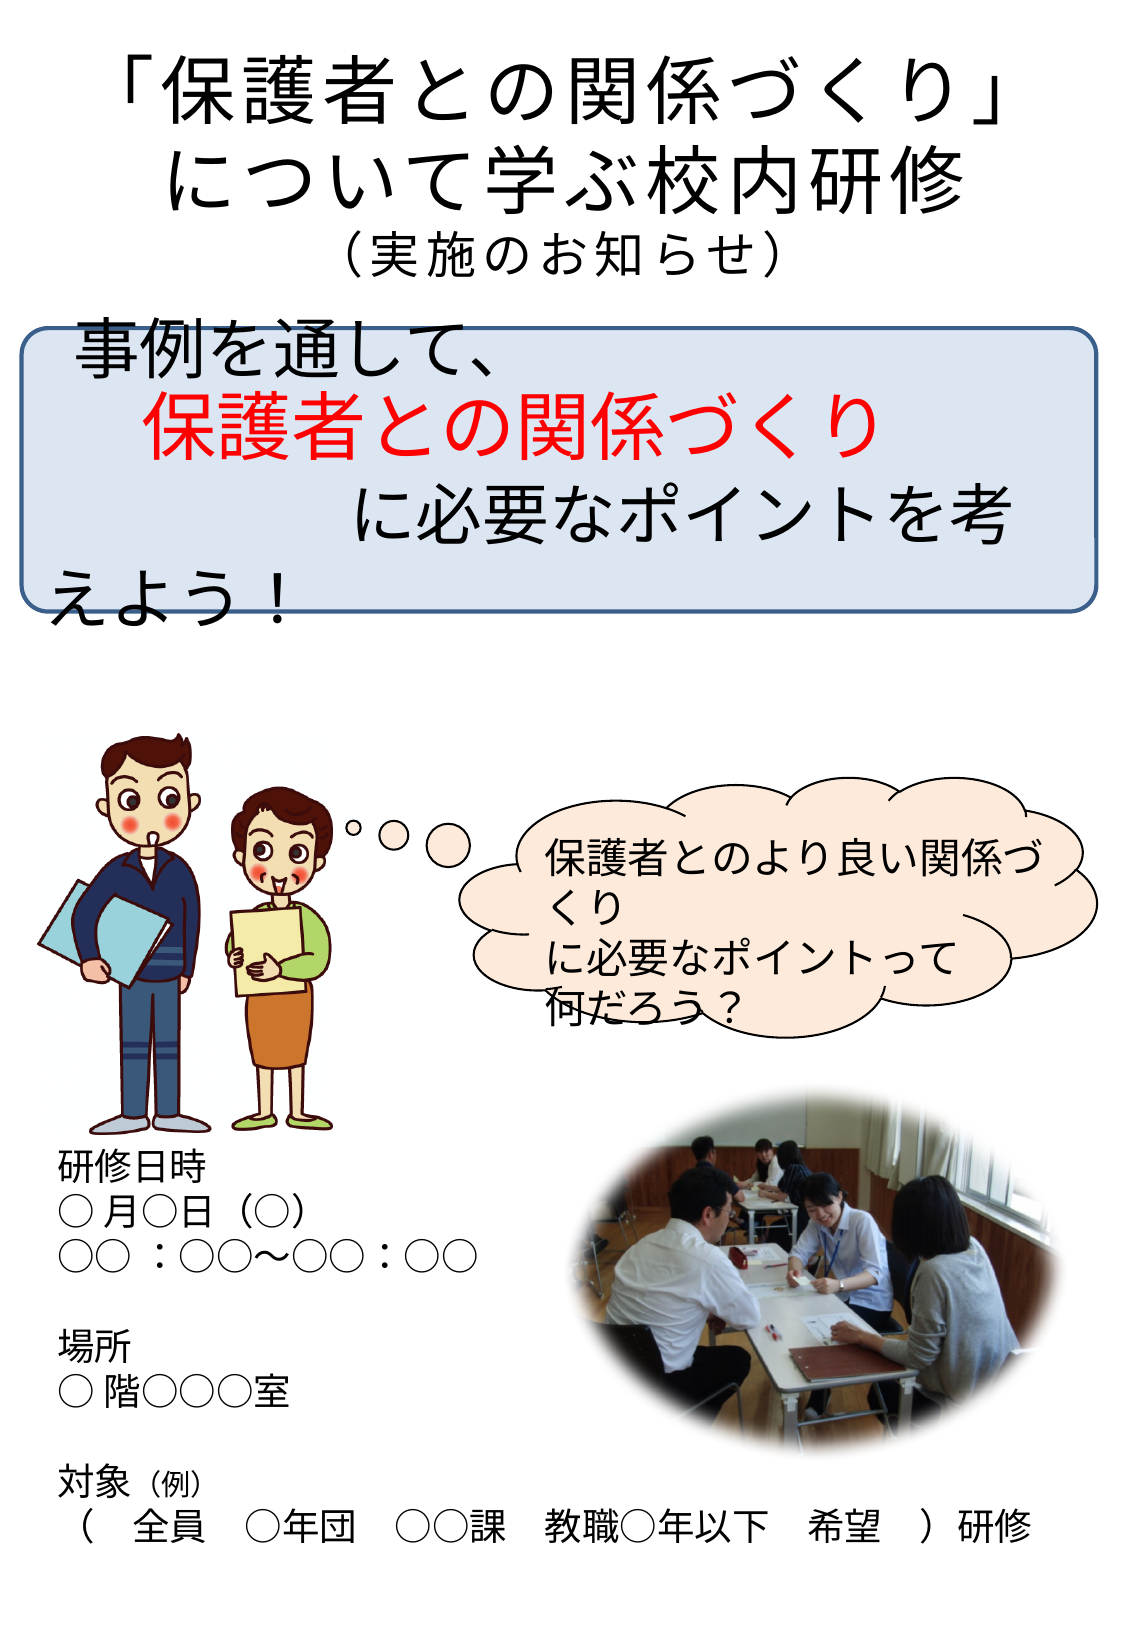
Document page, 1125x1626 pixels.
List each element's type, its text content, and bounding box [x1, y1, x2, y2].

text_box [531, 775, 1068, 824]
picture [559, 1079, 1071, 1463]
text_box [424, 821, 472, 870]
text_box 「保護者との関係づくり」 について学ぶ校内研修 （実施のお知らせ） [0, 36, 1125, 292]
text_box [457, 826, 529, 993]
picture [37, 733, 334, 1135]
text_box 研修日時 ○月○日（○） ○○：○○～○○：○○ 場所 ○階○○○室 対象（例） （ 全員 ○年団 ○○課 教職○年以下 希望 ）研修 [42, 1135, 1048, 1555]
text_box 事例を通して、 保護者との関係づくり に必要なポイントを考えよう！ [19, 326, 1099, 614]
text_box [344, 818, 363, 838]
text_box 保護者とのより良い関係づくり に必要なポイントって 何だろう？ [529, 824, 1098, 1040]
text_box [377, 818, 411, 852]
